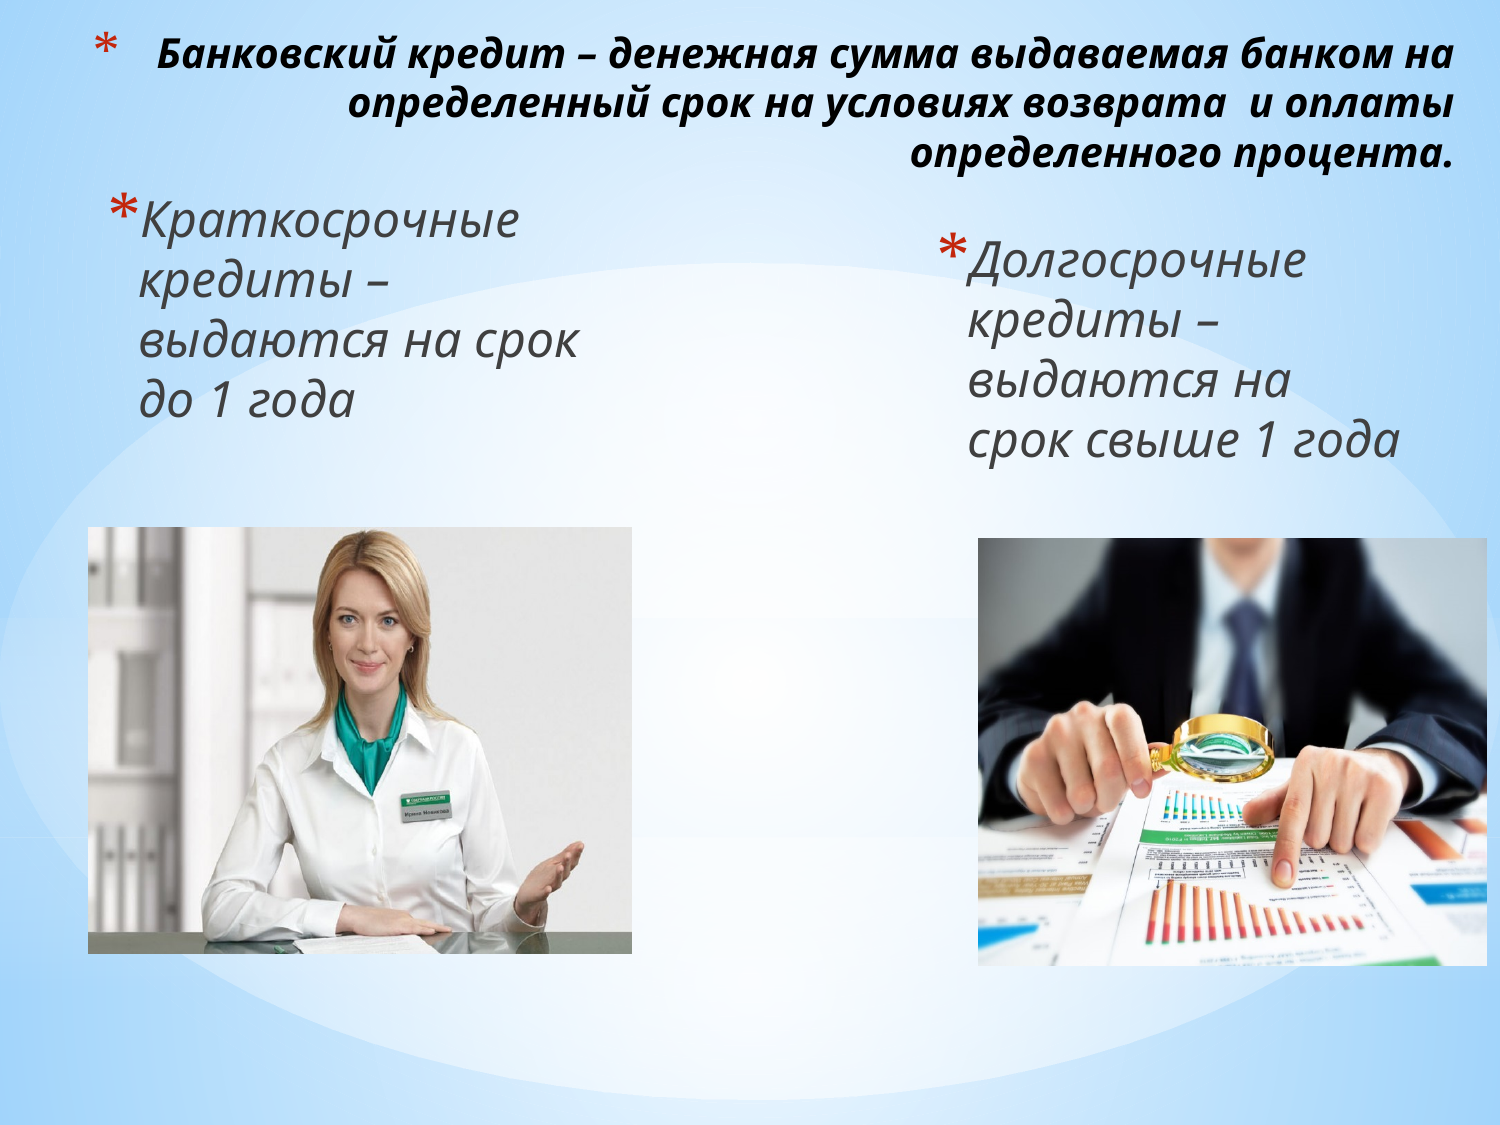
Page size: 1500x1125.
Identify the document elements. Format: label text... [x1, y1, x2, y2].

title Банковский кредит – денежная сумма выдаваемая банком на определенный срок на условиях возврата и оплаты определенного процента. [53, 19, 1471, 185]
picture [978, 538, 1487, 966]
list Долгосрочные кредиты – выдаются на срок свыше 1 года [915, 219, 1424, 616]
list Краткосрочные кредиты – выдаются на срок до 1 года [85, 179, 635, 527]
picture [88, 526, 633, 954]
